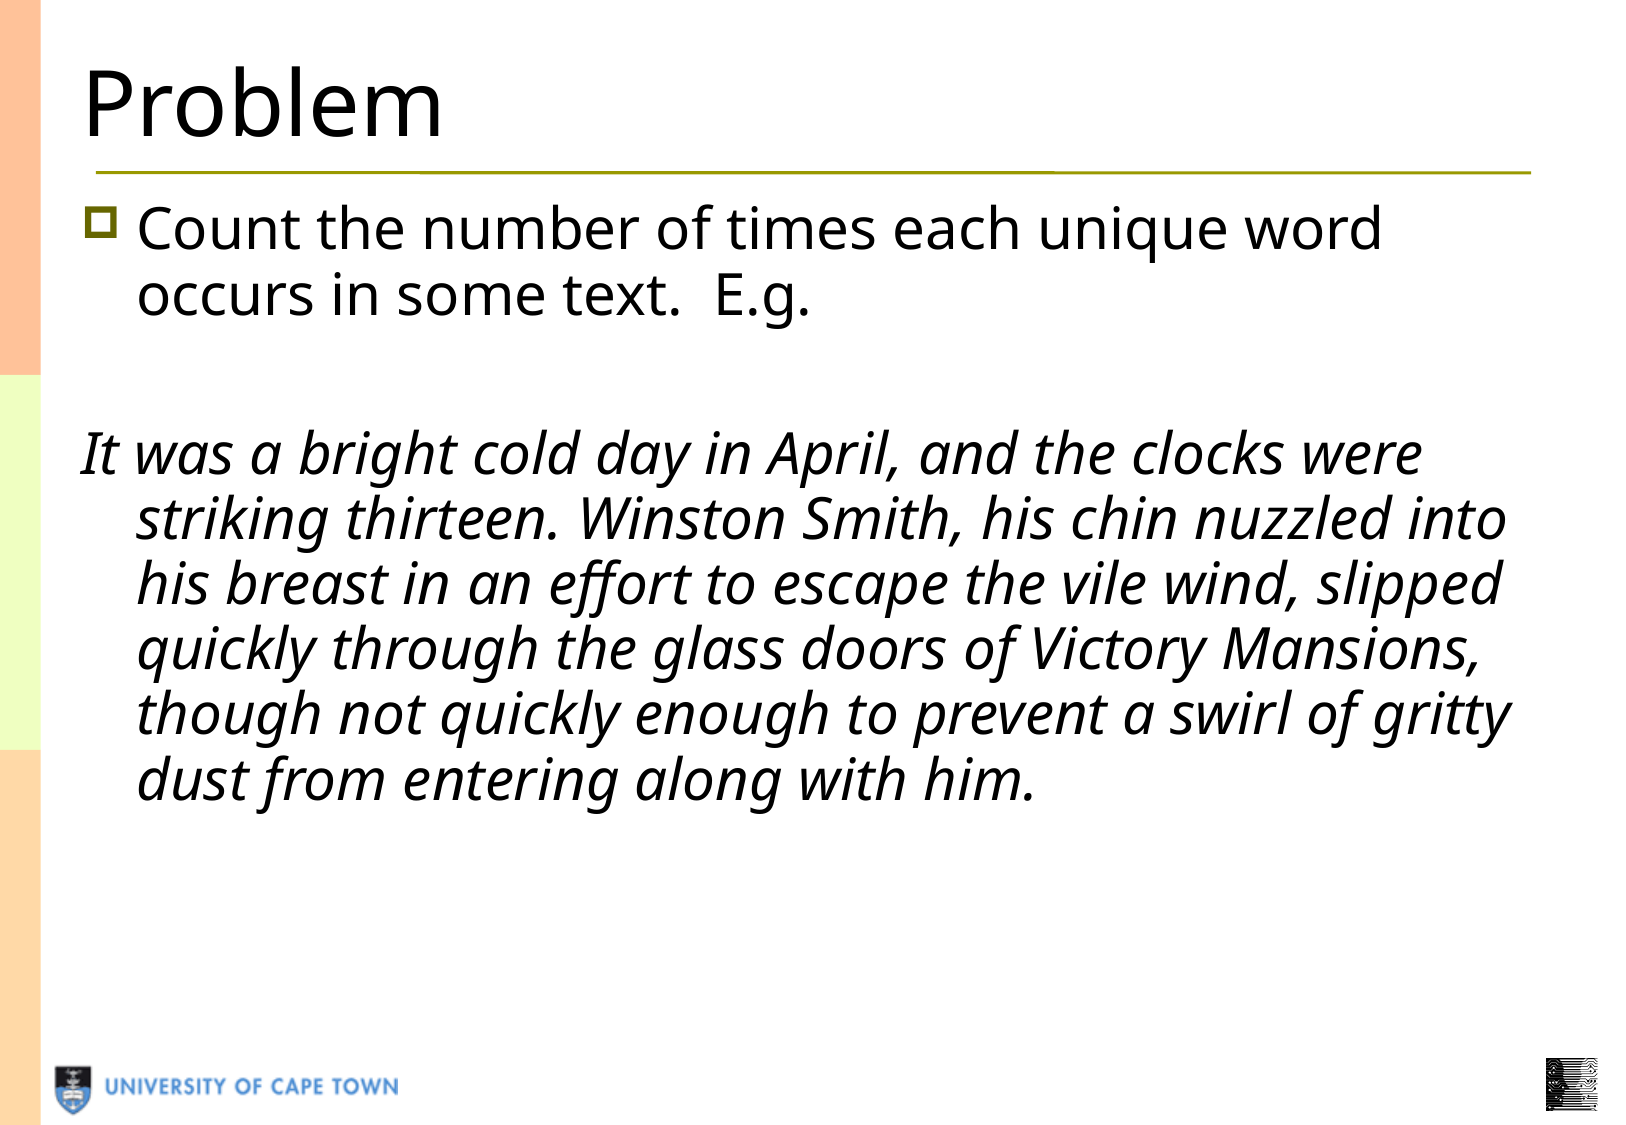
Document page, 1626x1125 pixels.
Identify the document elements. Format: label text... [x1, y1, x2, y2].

picture [1546, 1058, 1598, 1111]
picture [44, 1048, 398, 1125]
list Count the number of times each unique word occurs in some text. E.g. It was a bright cold day in April, and the clocks were striking thirteen. Winston Smith, his chin nuzzled into his breast in an effort to escape the vile wind, slipped quickly through the glass doors of Victory Mansions, though not quickly enough to prevent a swirl of gritty dust from entering along with him. [81, 196, 1543, 991]
title Problem [81, 36, 1543, 165]
